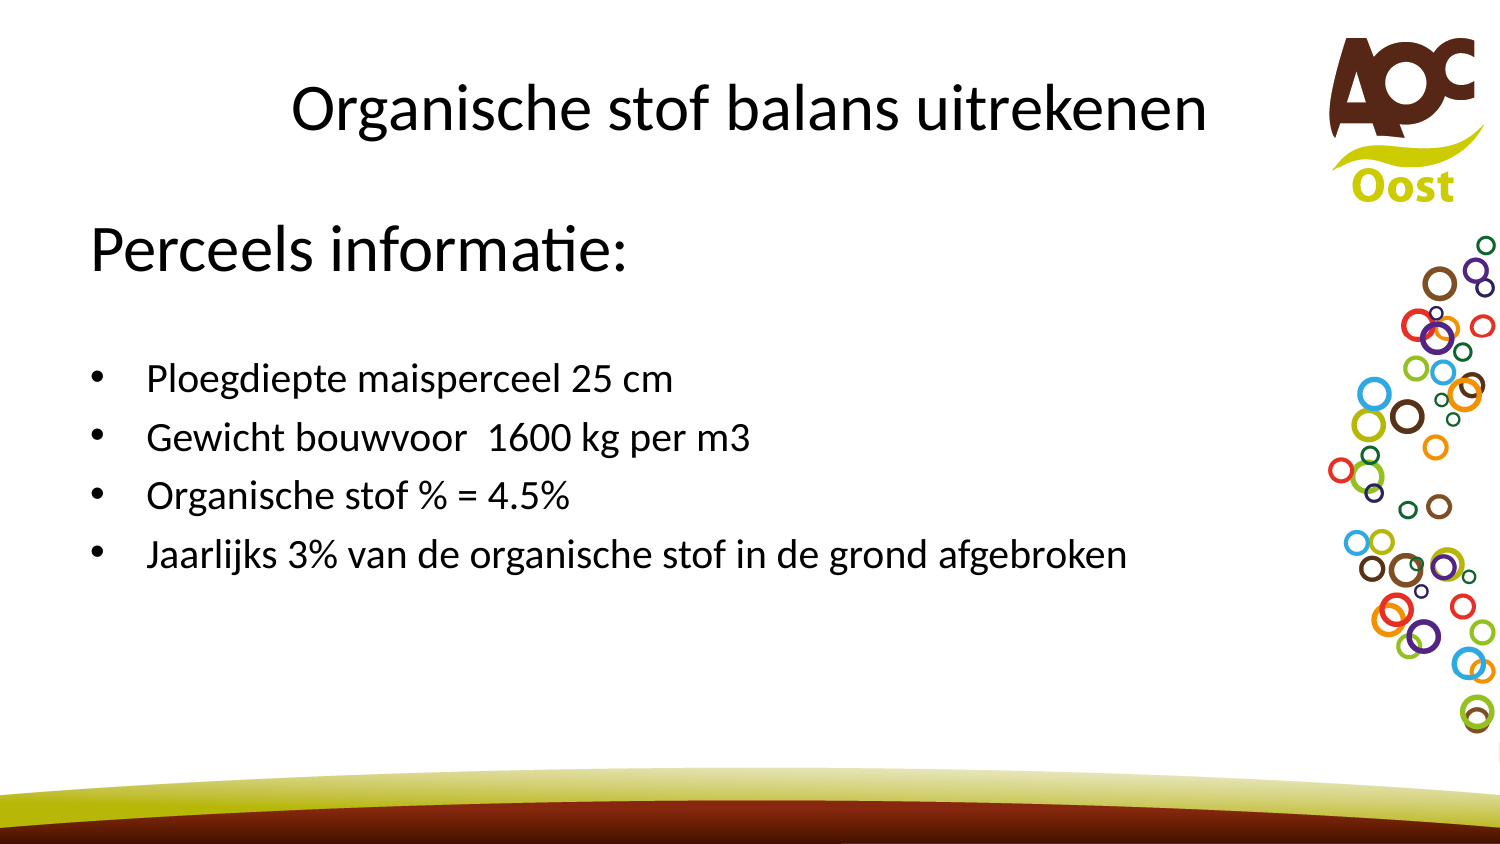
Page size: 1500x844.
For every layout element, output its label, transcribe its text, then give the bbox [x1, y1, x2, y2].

list Perceels informatie: Ploegdiepte maisperceel 25 cm Gewicht bouwvoor 1600 kg per m3 Organische stof % = 4.5% Jaarlijks 3% van de organische stof in de grond afgebroken [75, 196, 1425, 754]
picture [0, 0, 1500, 844]
title Organische stof balans uitrekenen [75, 33, 1425, 175]
